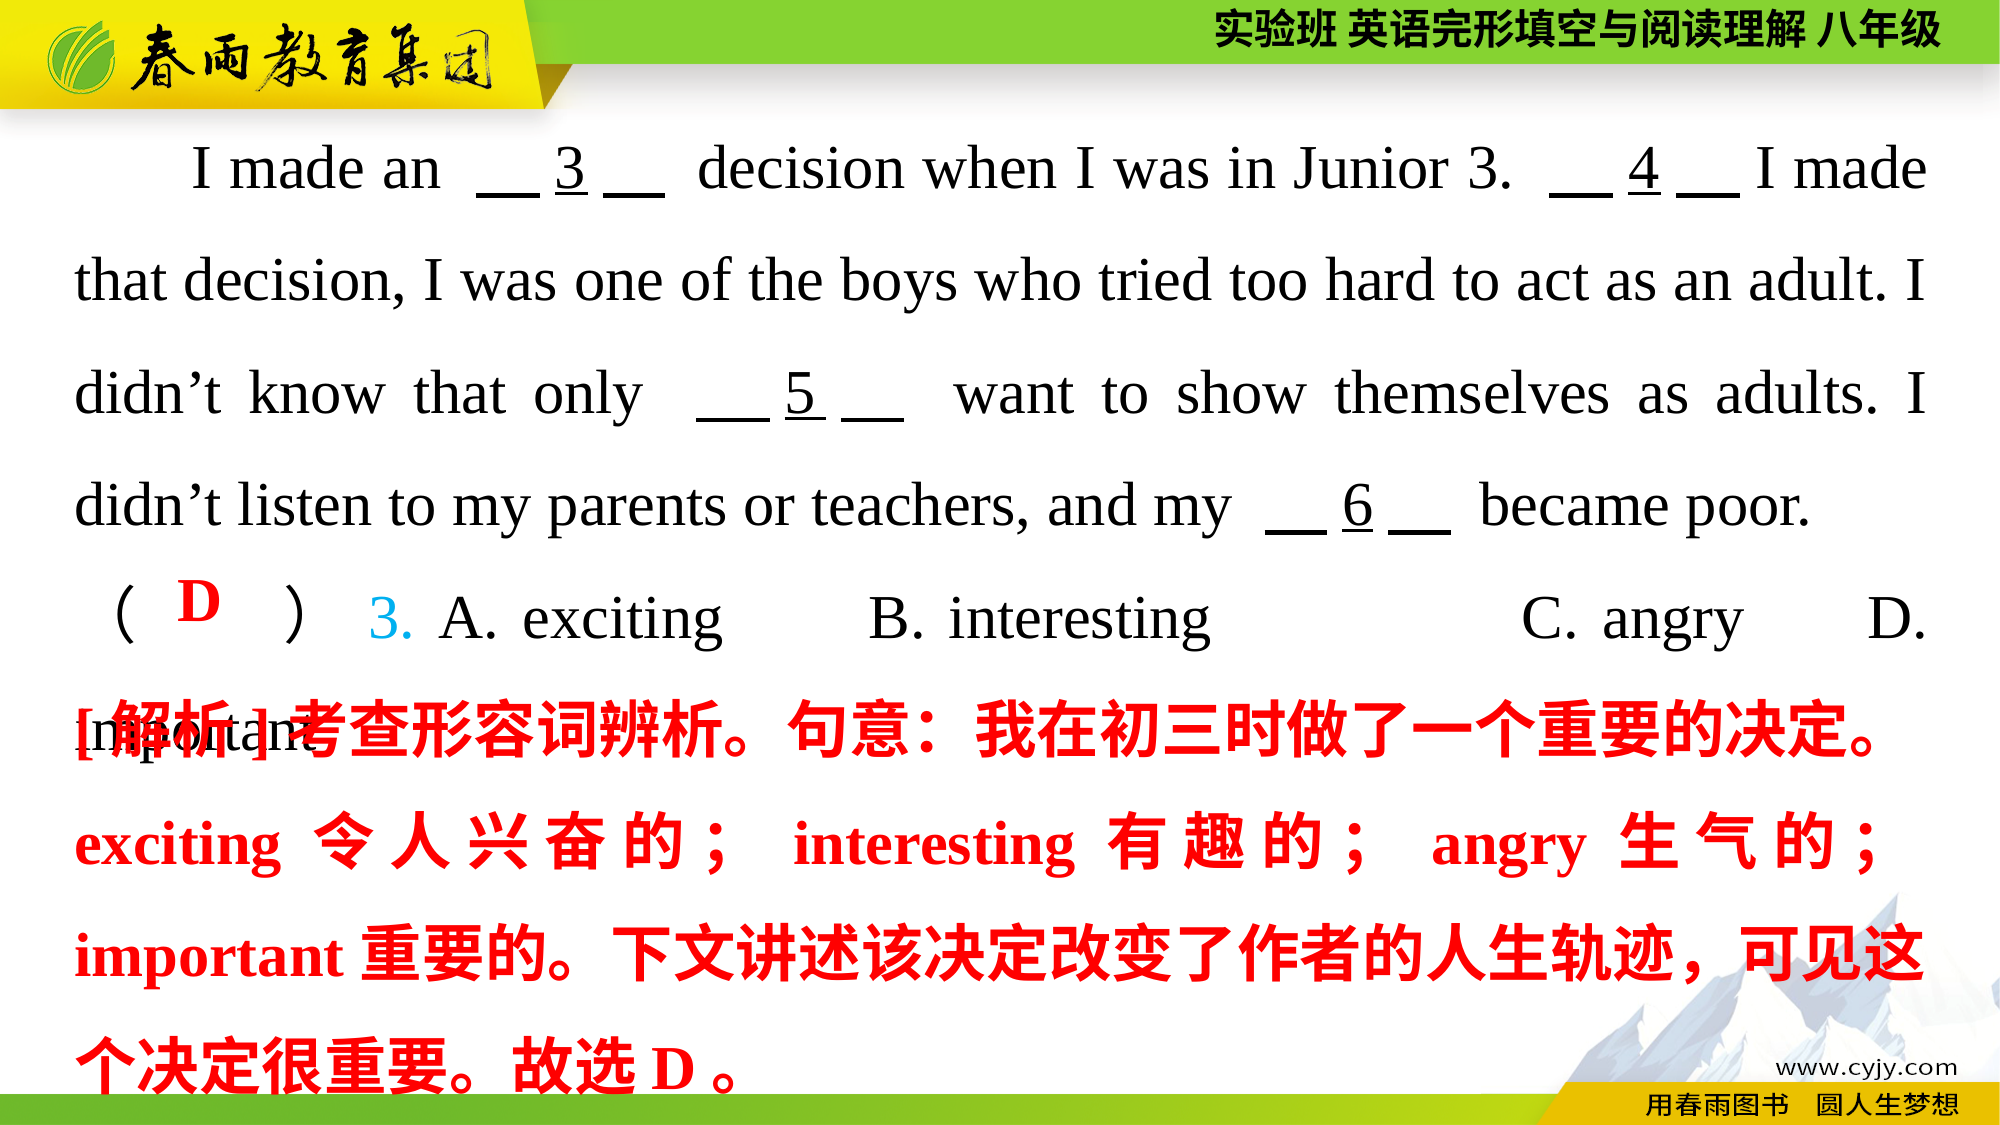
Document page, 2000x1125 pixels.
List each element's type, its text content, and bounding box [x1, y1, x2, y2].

picture [0, 0, 2000, 1125]
text_box D [162, 551, 238, 642]
text_box （ ）3. A. exciting B. interesting C. angry D. important [59, 530, 1944, 644]
text_box [解析]考查形容词辨析。句意：我在初三时做了一个重要的决定。exciting令人兴奋的；interesting有趣的；angry生气的；important重要的。下文讲述该决定改变了作者的人生轨迹，可见这个决定很重要。故选D。 [59, 644, 1944, 1110]
list I made an 3 decision when I was in Junior 3. 4，I made that decision, I was one of the boys who tried too hard to act as an adult. I didn’t know that only 5 want to show themselves as adults. I didn’t listen to my parents or teachers, and my 6 became poor. [59, 81, 1944, 530]
